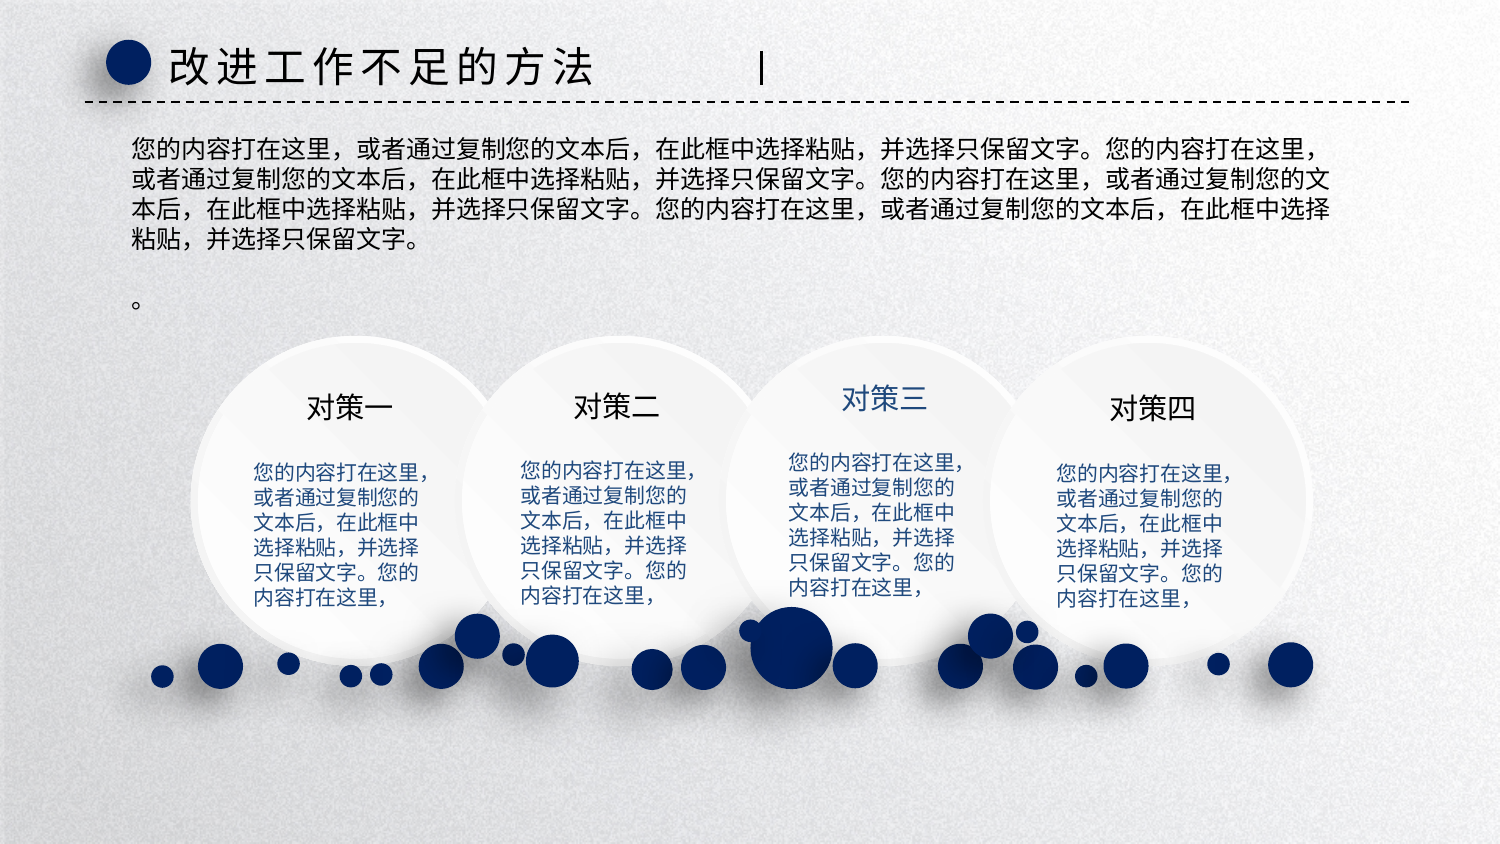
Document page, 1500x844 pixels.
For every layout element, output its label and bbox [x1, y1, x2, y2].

text_box [982, 335, 1314, 667]
text_box [454, 335, 717, 667]
text_box [718, 335, 981, 667]
picture [0, 0, 1500, 844]
text_box [190, 335, 453, 667]
